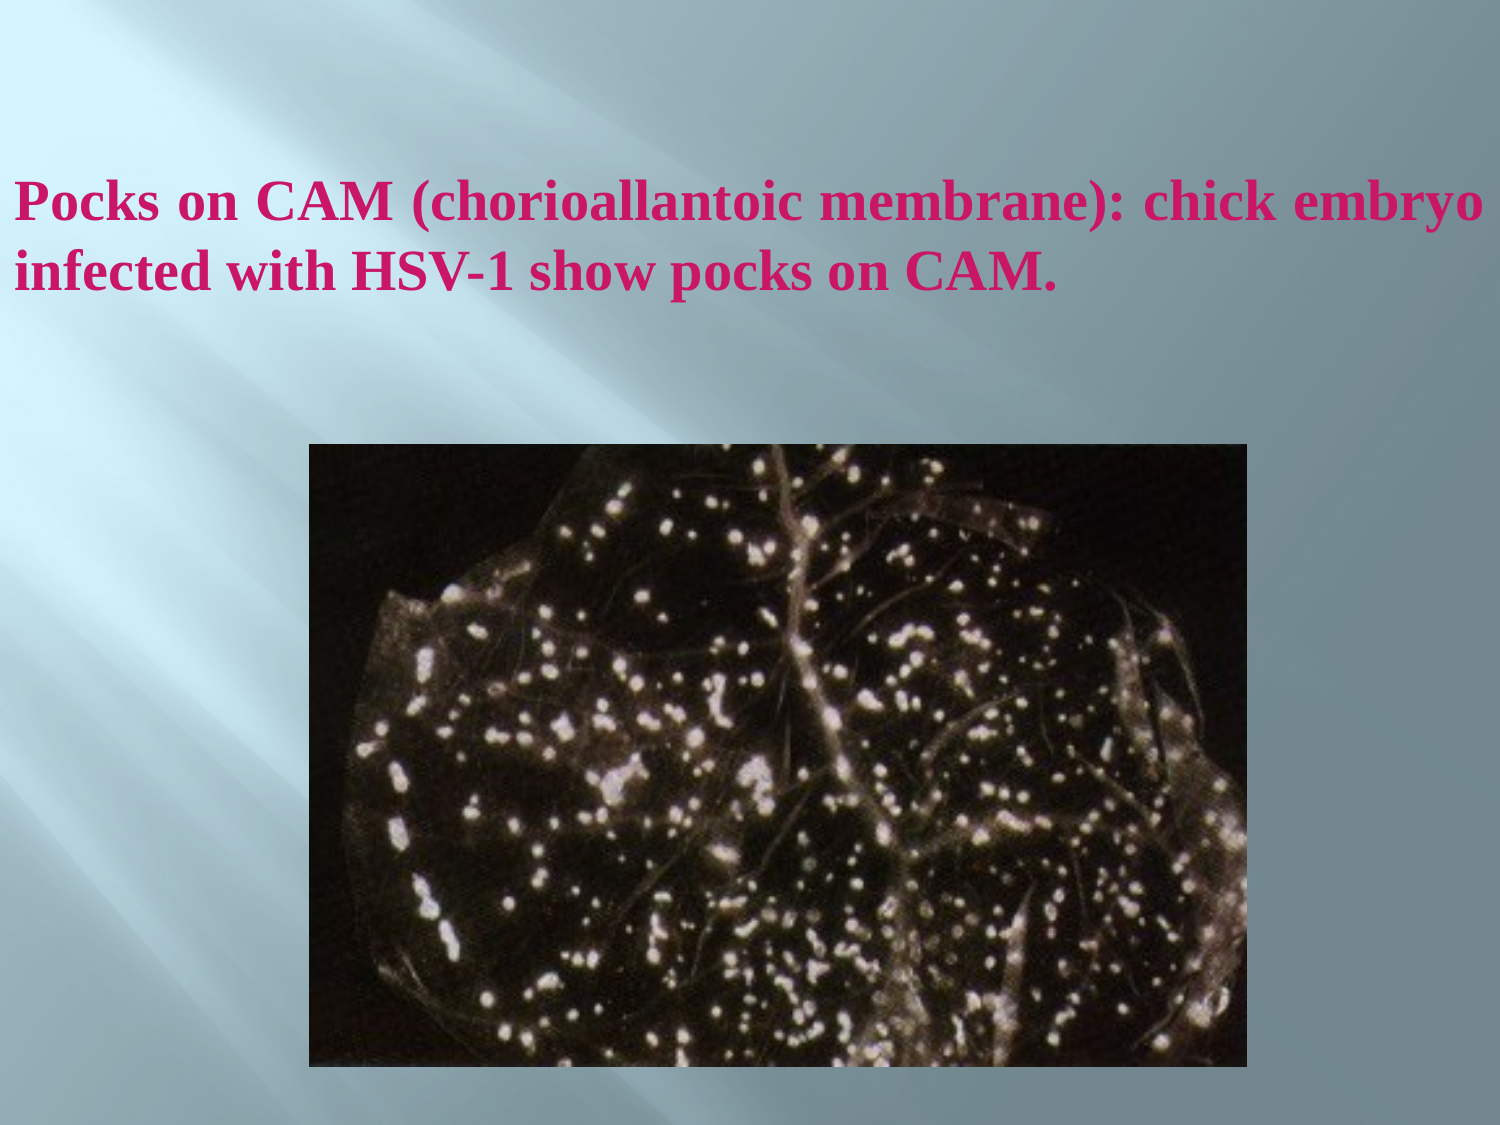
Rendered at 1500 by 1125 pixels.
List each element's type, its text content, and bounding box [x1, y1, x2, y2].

title Pocks on CAM (chorioallantoic membrane): chick embryo infected with HSV-1 show pocks on CAM. [0, 103, 1500, 362]
picture [308, 444, 1247, 1067]
